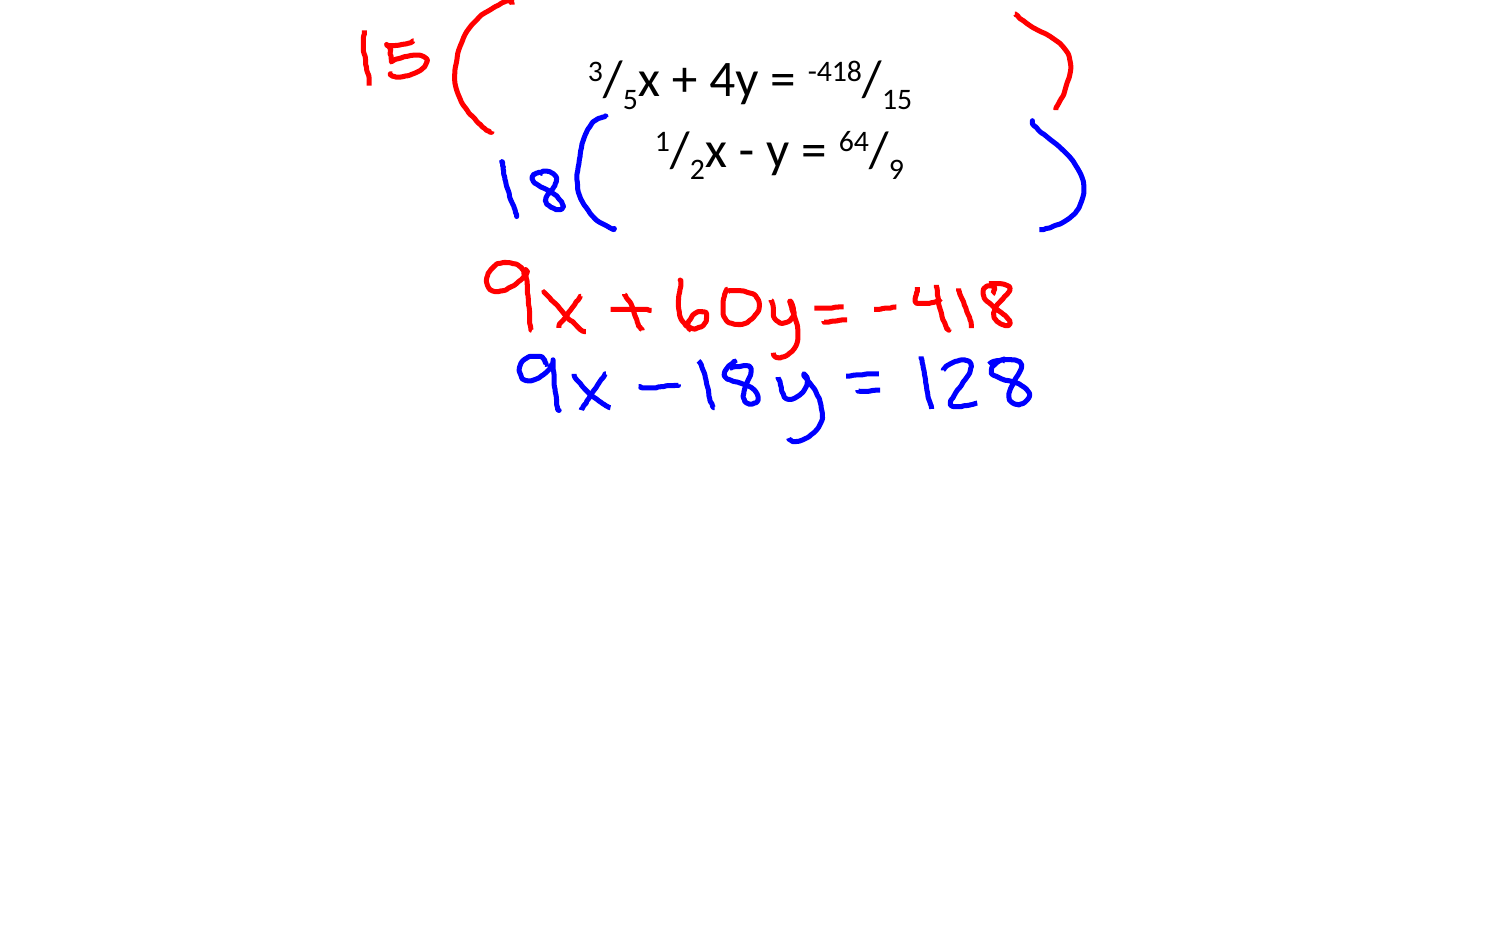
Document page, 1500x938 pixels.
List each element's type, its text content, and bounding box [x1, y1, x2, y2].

text_box [677, 279, 708, 332]
text_box [576, 115, 614, 230]
text_box [531, 170, 565, 211]
text_box [1014, 13, 1072, 111]
text_box [485, 261, 533, 332]
text_box [982, 282, 1011, 327]
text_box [518, 355, 1031, 442]
text_box [957, 288, 973, 329]
text_box [543, 291, 567, 316]
text_box [623, 294, 643, 331]
text_box [770, 300, 799, 354]
text_box [823, 319, 848, 323]
text_box [1031, 119, 1085, 231]
text_box [500, 160, 518, 218]
text_box [453, 0, 513, 134]
title 3/5x + 4y = -418/15 1/2x - y = 64/9 [75, 37, 1425, 194]
text_box [722, 288, 761, 326]
text_box [567, 315, 586, 333]
text_box [635, 308, 652, 312]
text_box [362, 30, 370, 86]
text_box [914, 287, 937, 305]
text_box [935, 284, 950, 331]
text_box [385, 40, 429, 78]
text_box [558, 295, 582, 328]
text_box [874, 306, 897, 311]
